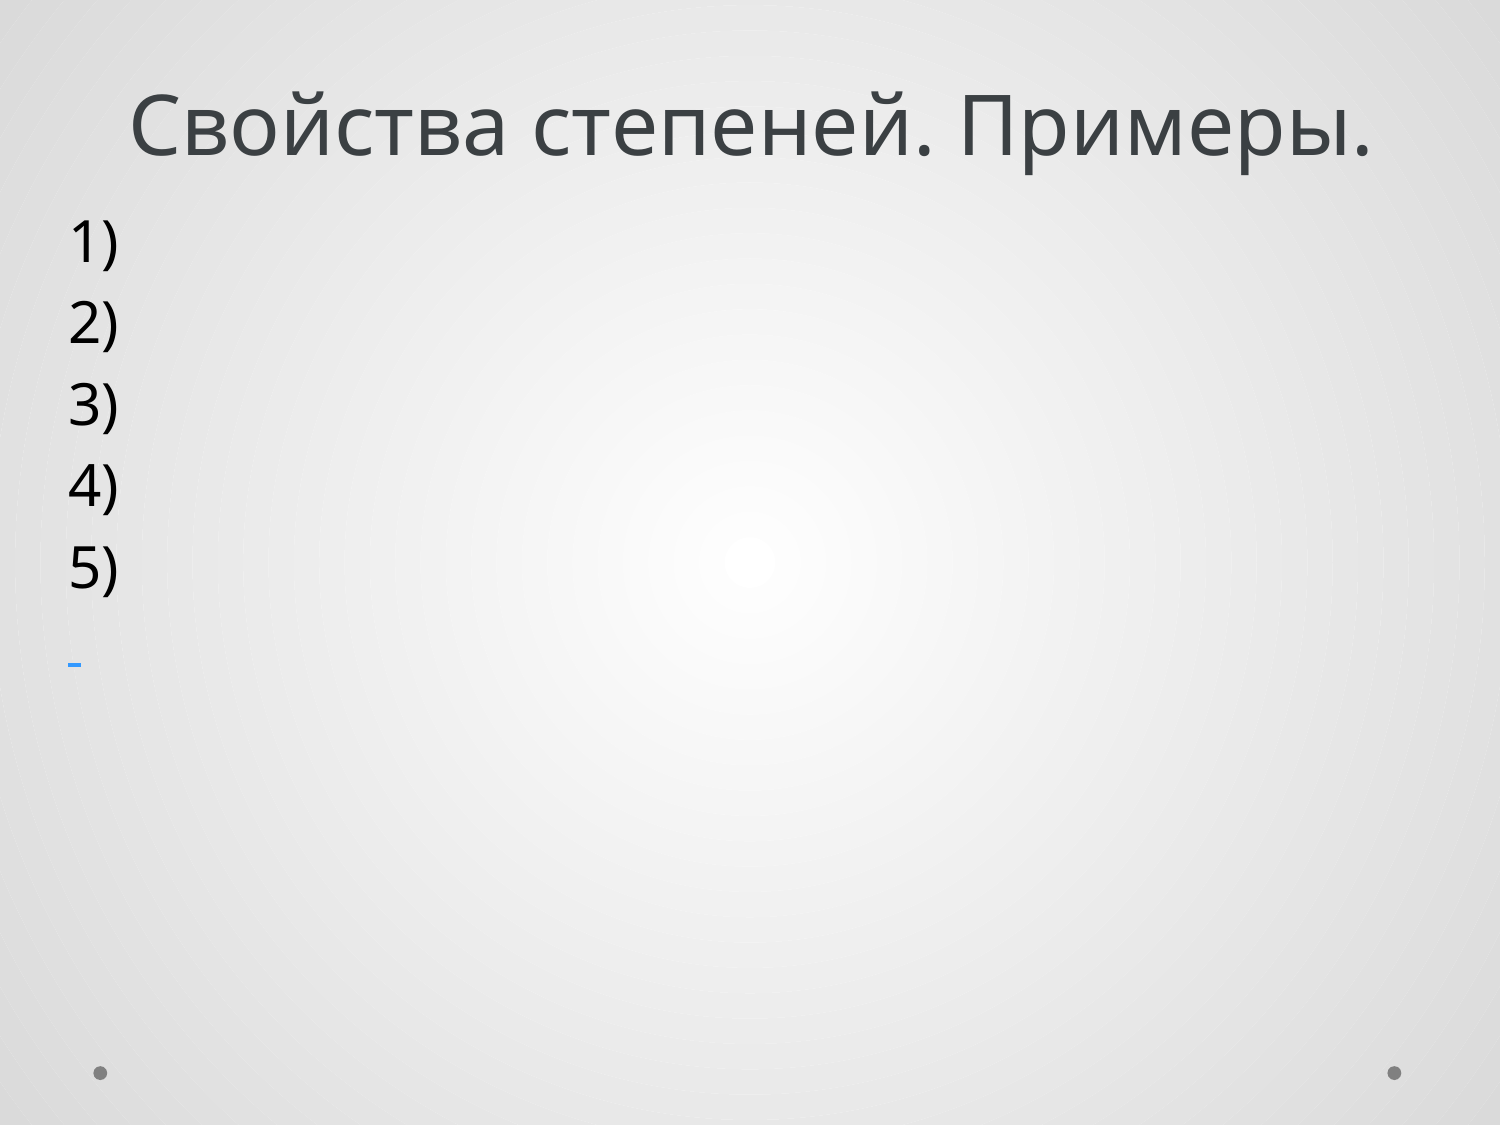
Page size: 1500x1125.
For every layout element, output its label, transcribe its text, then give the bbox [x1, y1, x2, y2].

title Свойства степеней. Примеры. [76, 42, 1427, 180]
